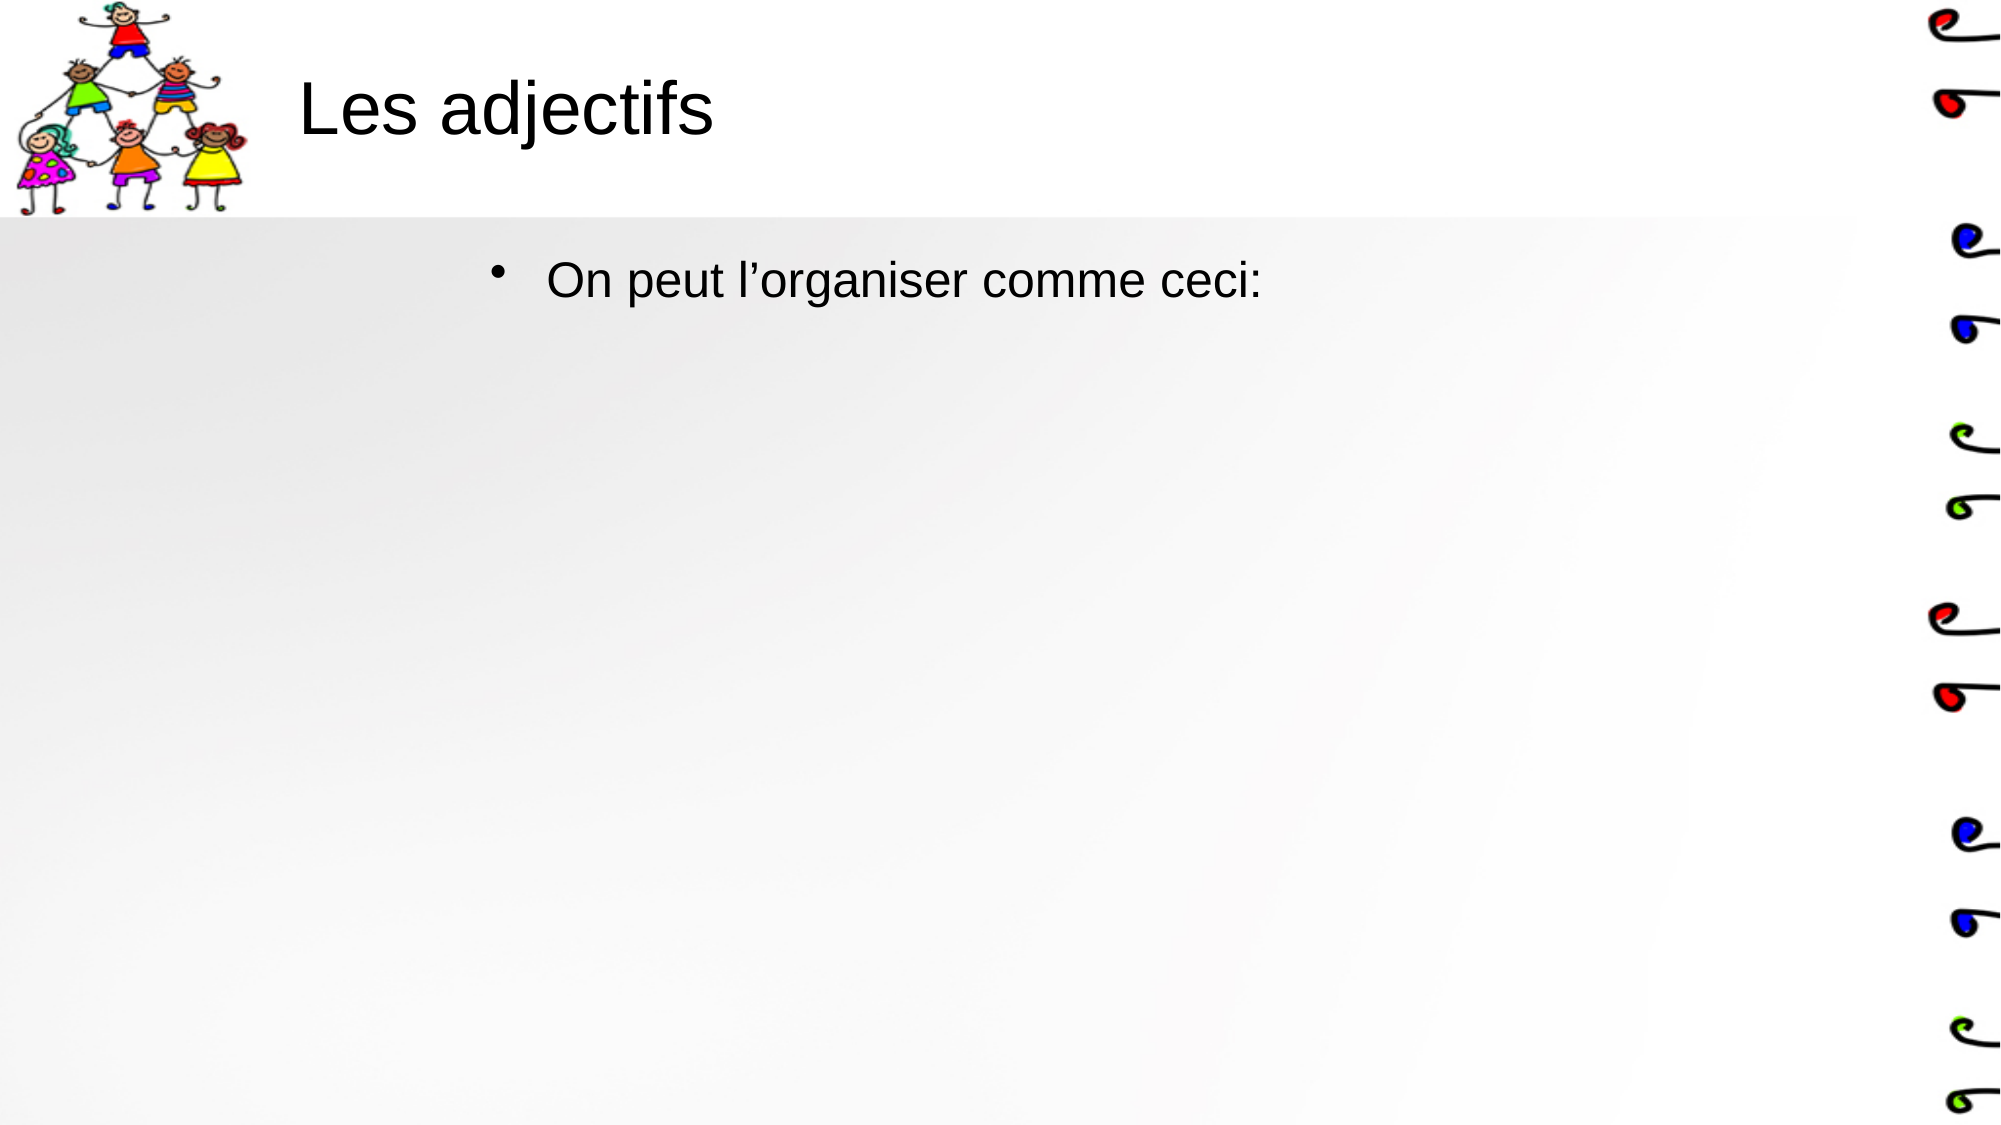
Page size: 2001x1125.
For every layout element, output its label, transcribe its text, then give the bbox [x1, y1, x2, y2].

picture [0, 0, 2001, 1125]
title Les adjectifs [283, 16, 1951, 192]
list On peut l’organiser comme ceci: [474, 239, 1751, 951]
